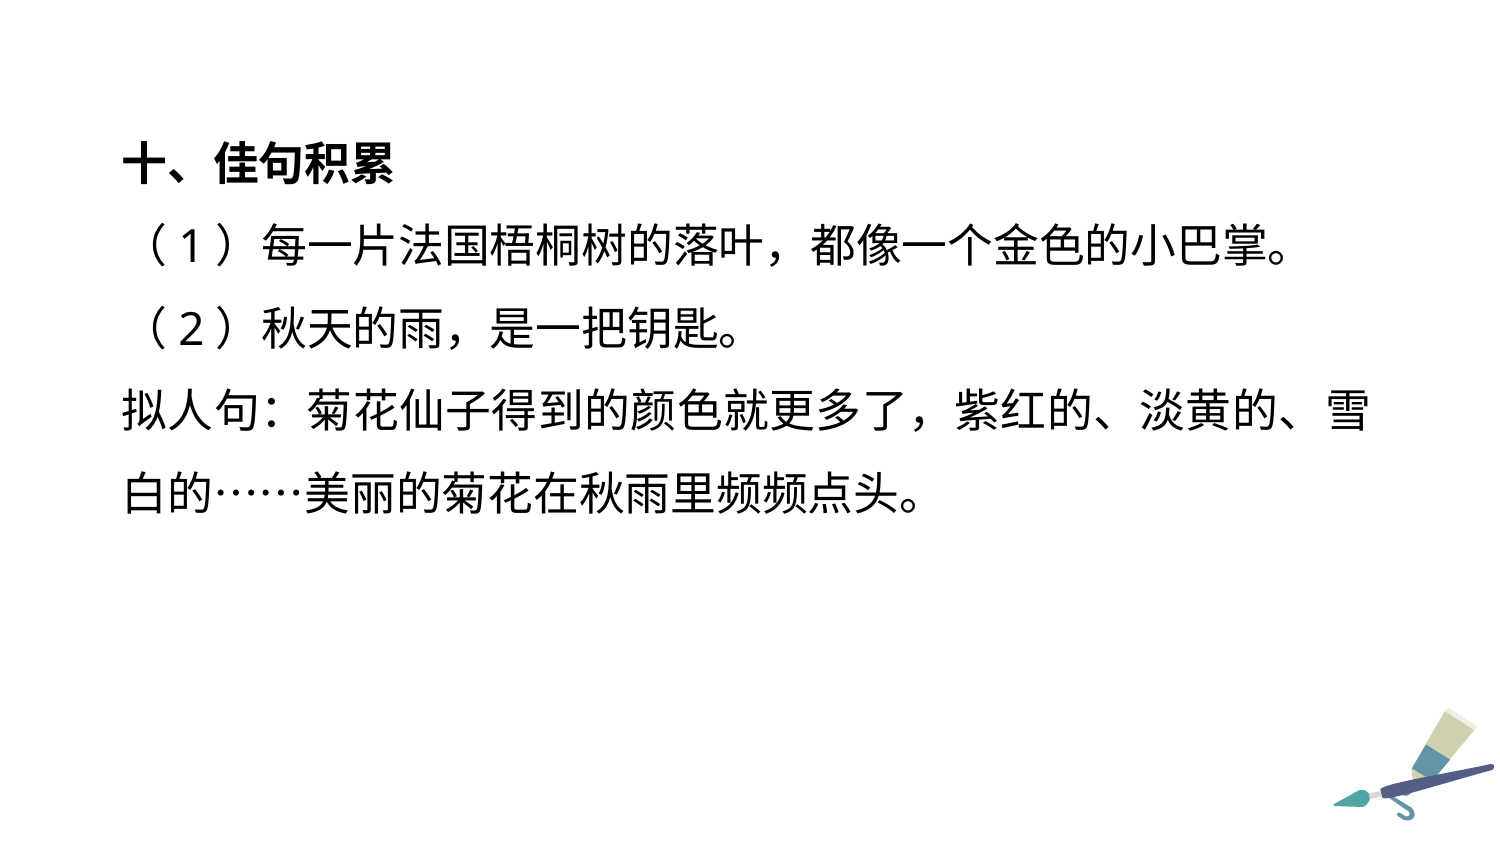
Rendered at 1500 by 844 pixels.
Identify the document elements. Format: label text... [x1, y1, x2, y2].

text_box 十、佳句积累 （1）每一片法国梧桐树的落叶，都像一个金色的小巴掌。 （2）秋天的雨，是一把钥匙。 拟人句：菊花仙子得到的颜色就更多了，紫红的、淡黄的、雪白的……美丽的菊花在秋雨里频频点头。 [106, 99, 1386, 610]
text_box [1358, 708, 1481, 844]
